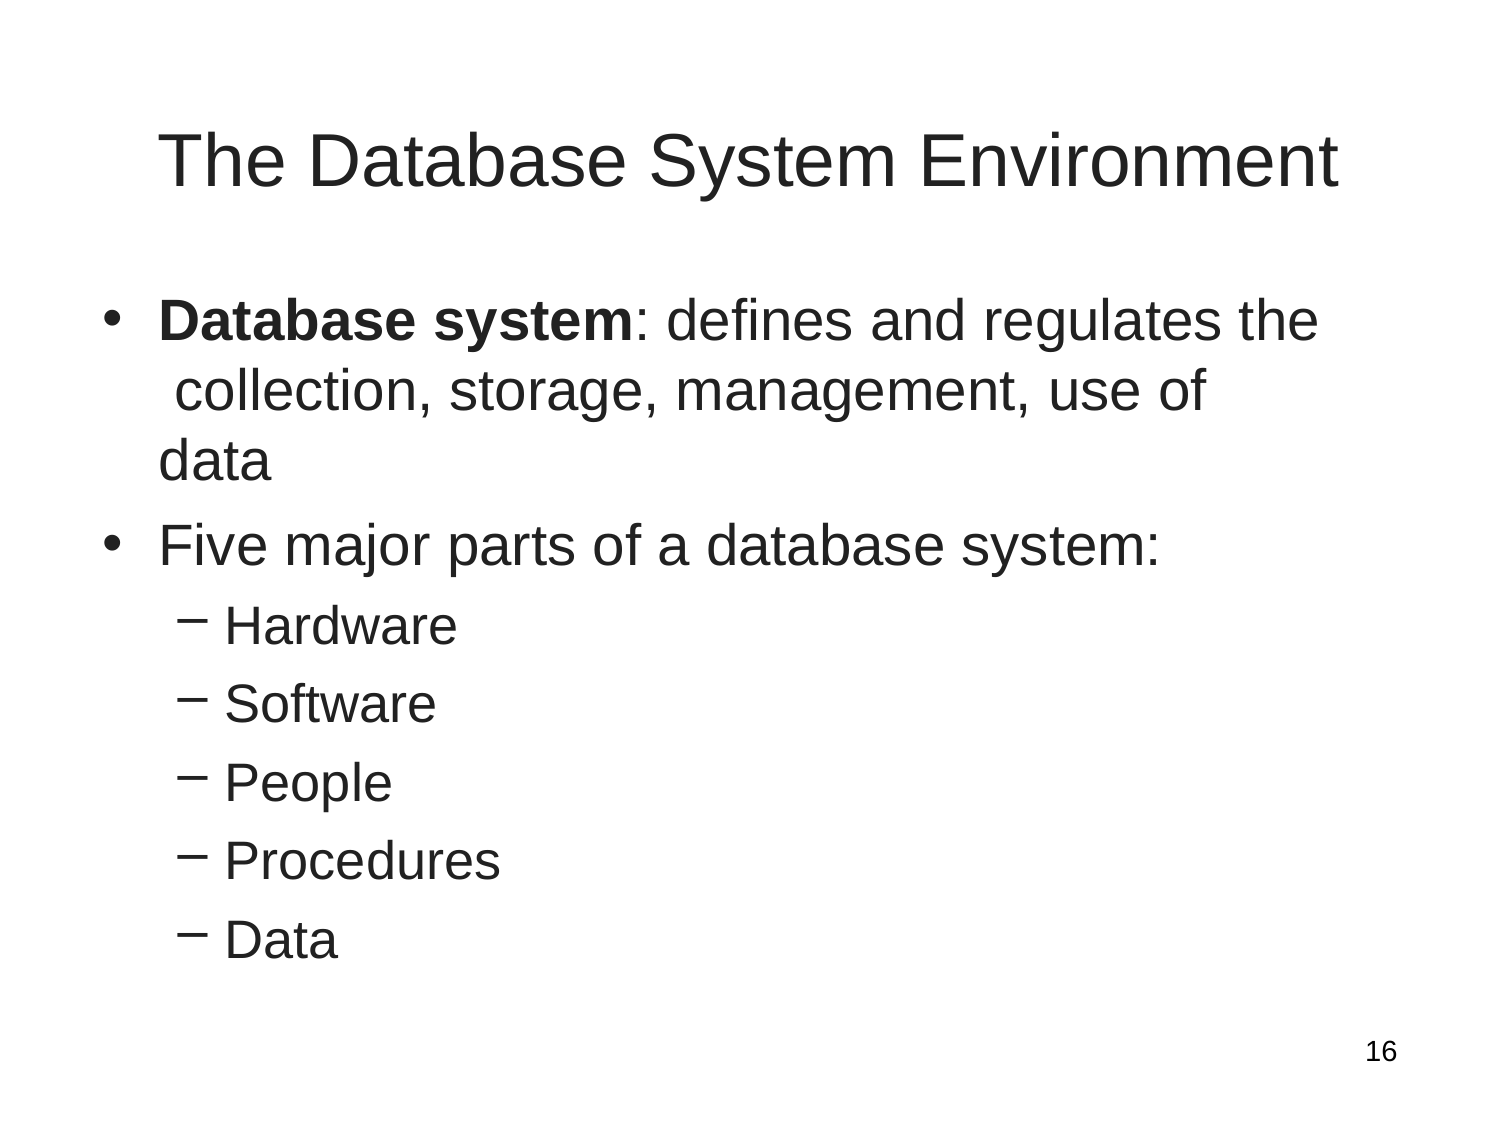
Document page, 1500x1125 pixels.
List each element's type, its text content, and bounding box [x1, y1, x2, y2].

slide_number 16 [1361, 1033, 1402, 1125]
title The Database System Environment [155, 109, 1344, 300]
text_box Database system: defines and regulates the collection, storage, management, use of data Five major parts of a database system: Hardware Software People Procedures Data [100, 280, 1327, 969]
